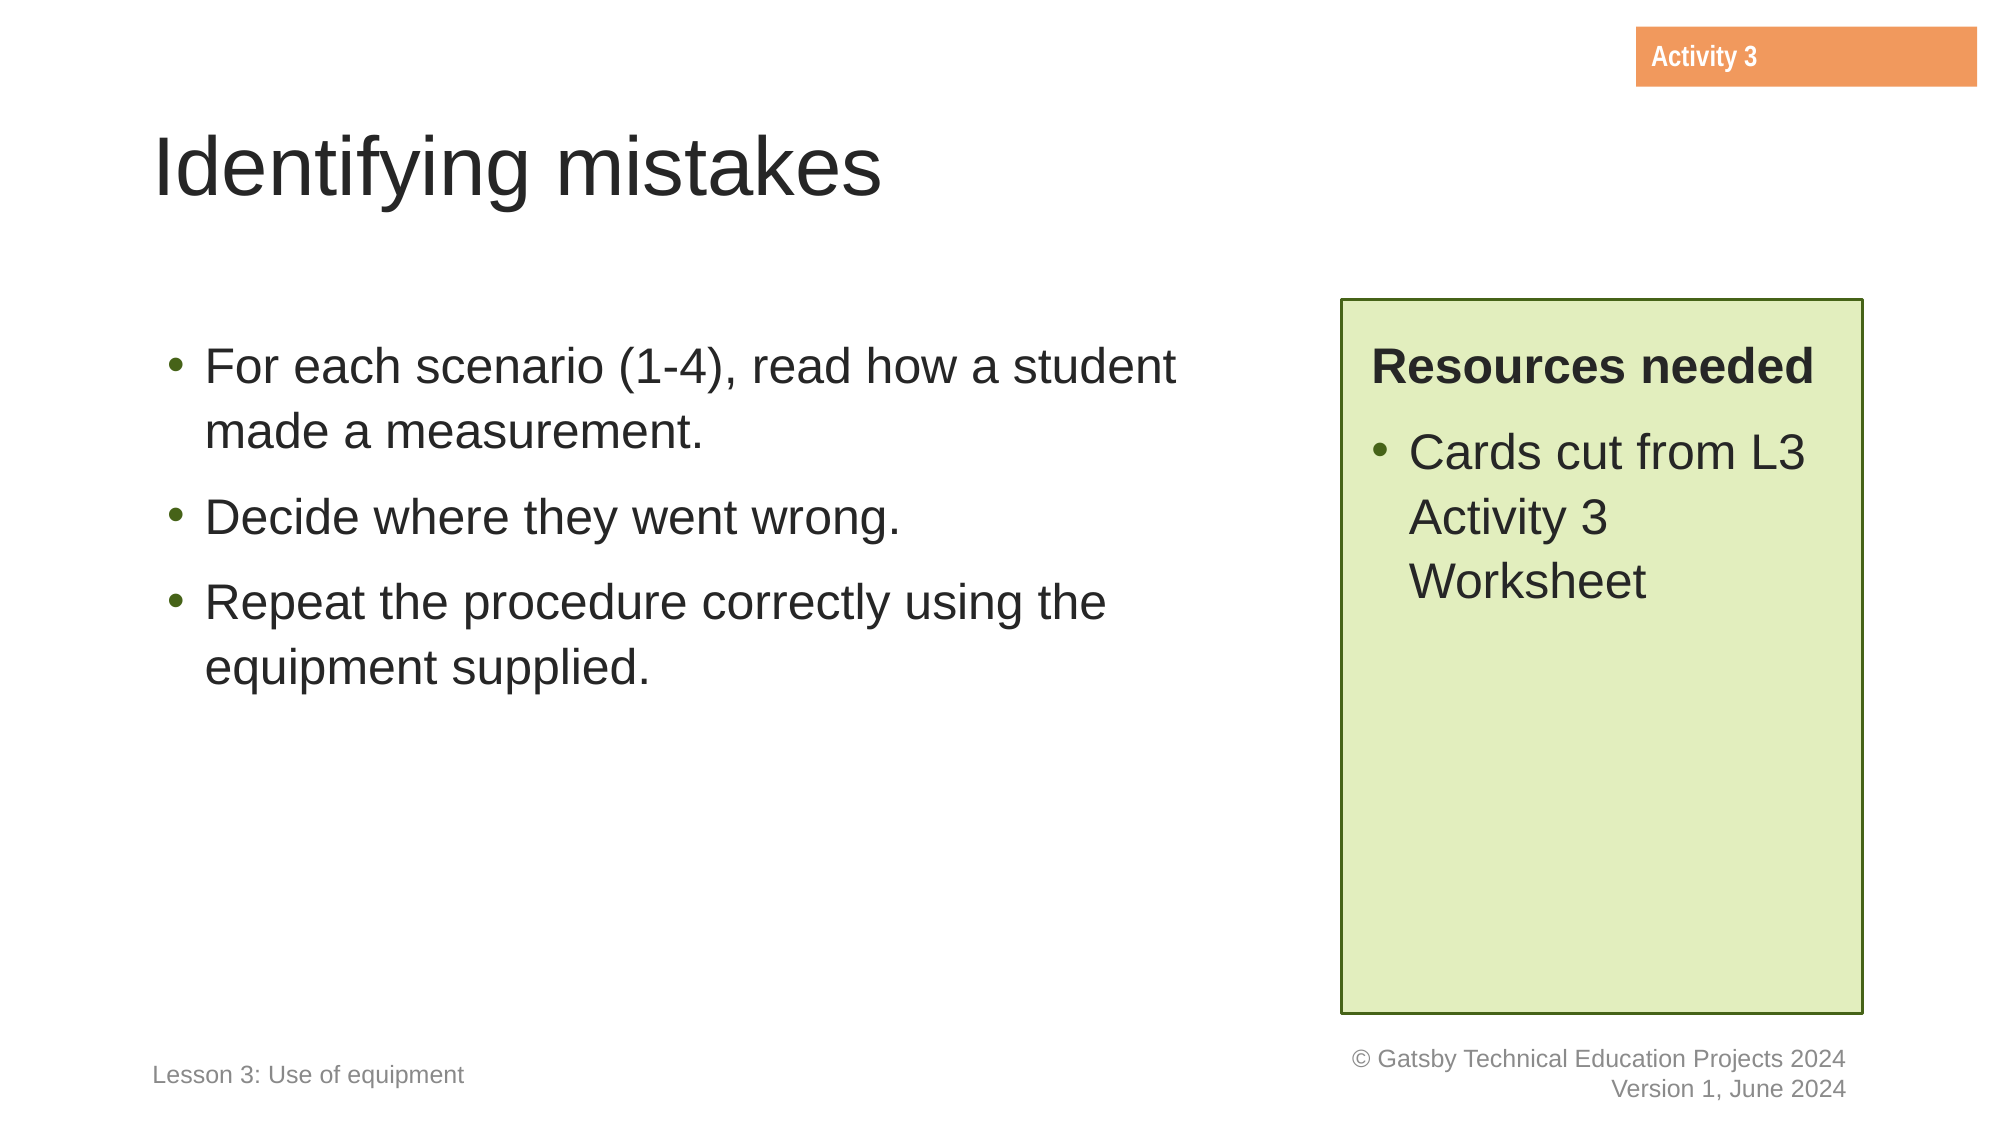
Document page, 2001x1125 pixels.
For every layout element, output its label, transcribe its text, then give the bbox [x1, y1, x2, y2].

list For each scenario (1-4), read how a student made a measurement. Decide where they went wrong. Repeat the procedure correctly using the equipment supplied. [137, 299, 1300, 1014]
list Resources needed Cards cut from L3 Activity 3 Worksheet [1340, 298, 1864, 1015]
title Identifying mistakes [137, 59, 1863, 278]
list Lesson 3: Use of equipment [137, 1042, 829, 1103]
list Activity 3 [1636, 26, 1978, 87]
